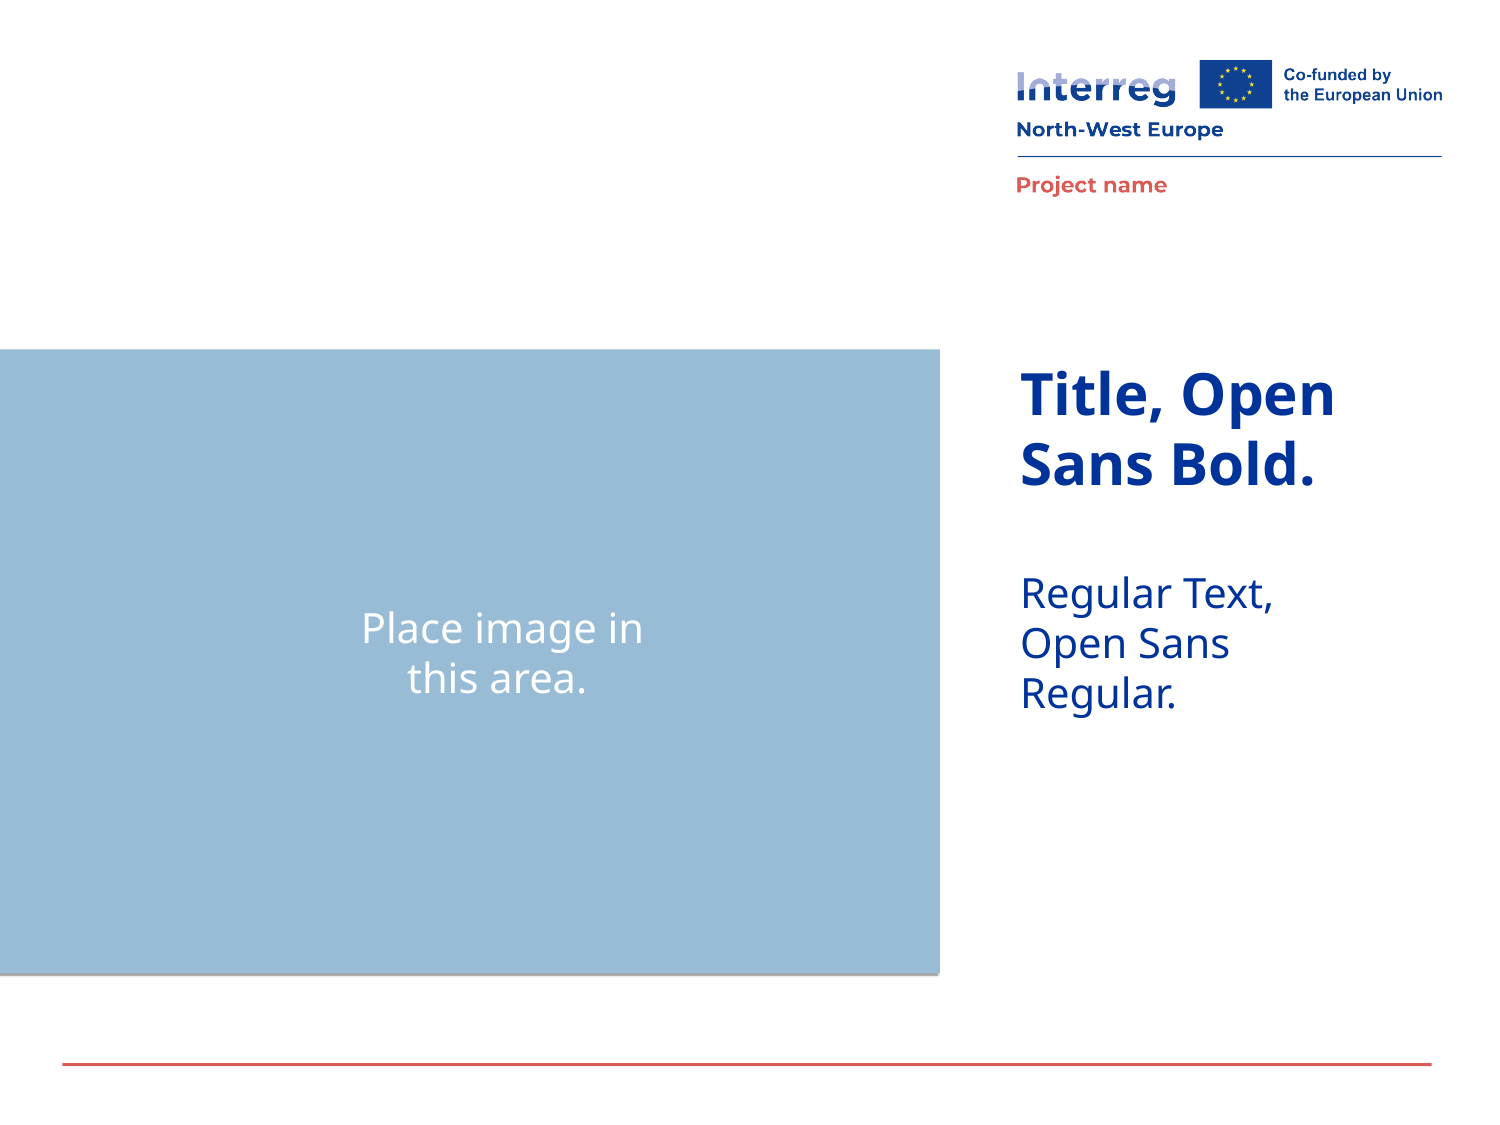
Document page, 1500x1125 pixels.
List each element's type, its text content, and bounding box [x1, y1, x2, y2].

text_box Title, Open Sans Bold. Regular Text, Open Sans Regular. [1005, 349, 1403, 798]
picture [958, 0, 1500, 252]
text_box Place image in this area. [312, 594, 693, 710]
text_box [0, 349, 940, 974]
